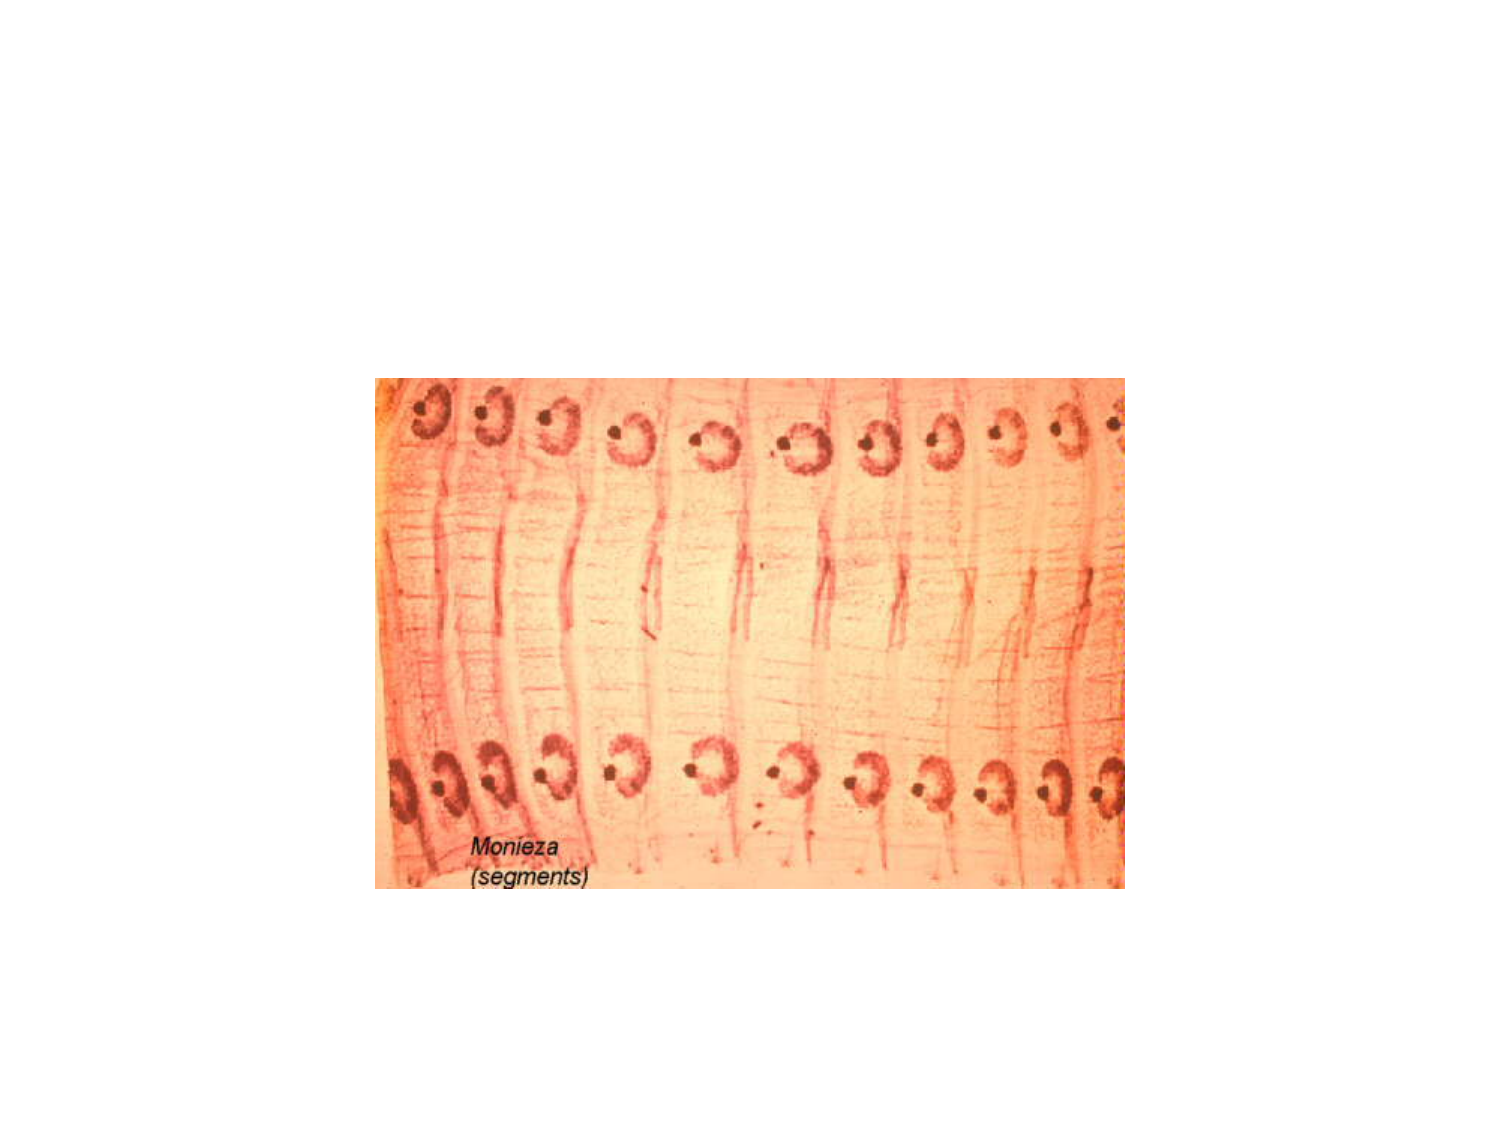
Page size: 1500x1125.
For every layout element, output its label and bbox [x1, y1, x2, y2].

list [374, 378, 1126, 889]
